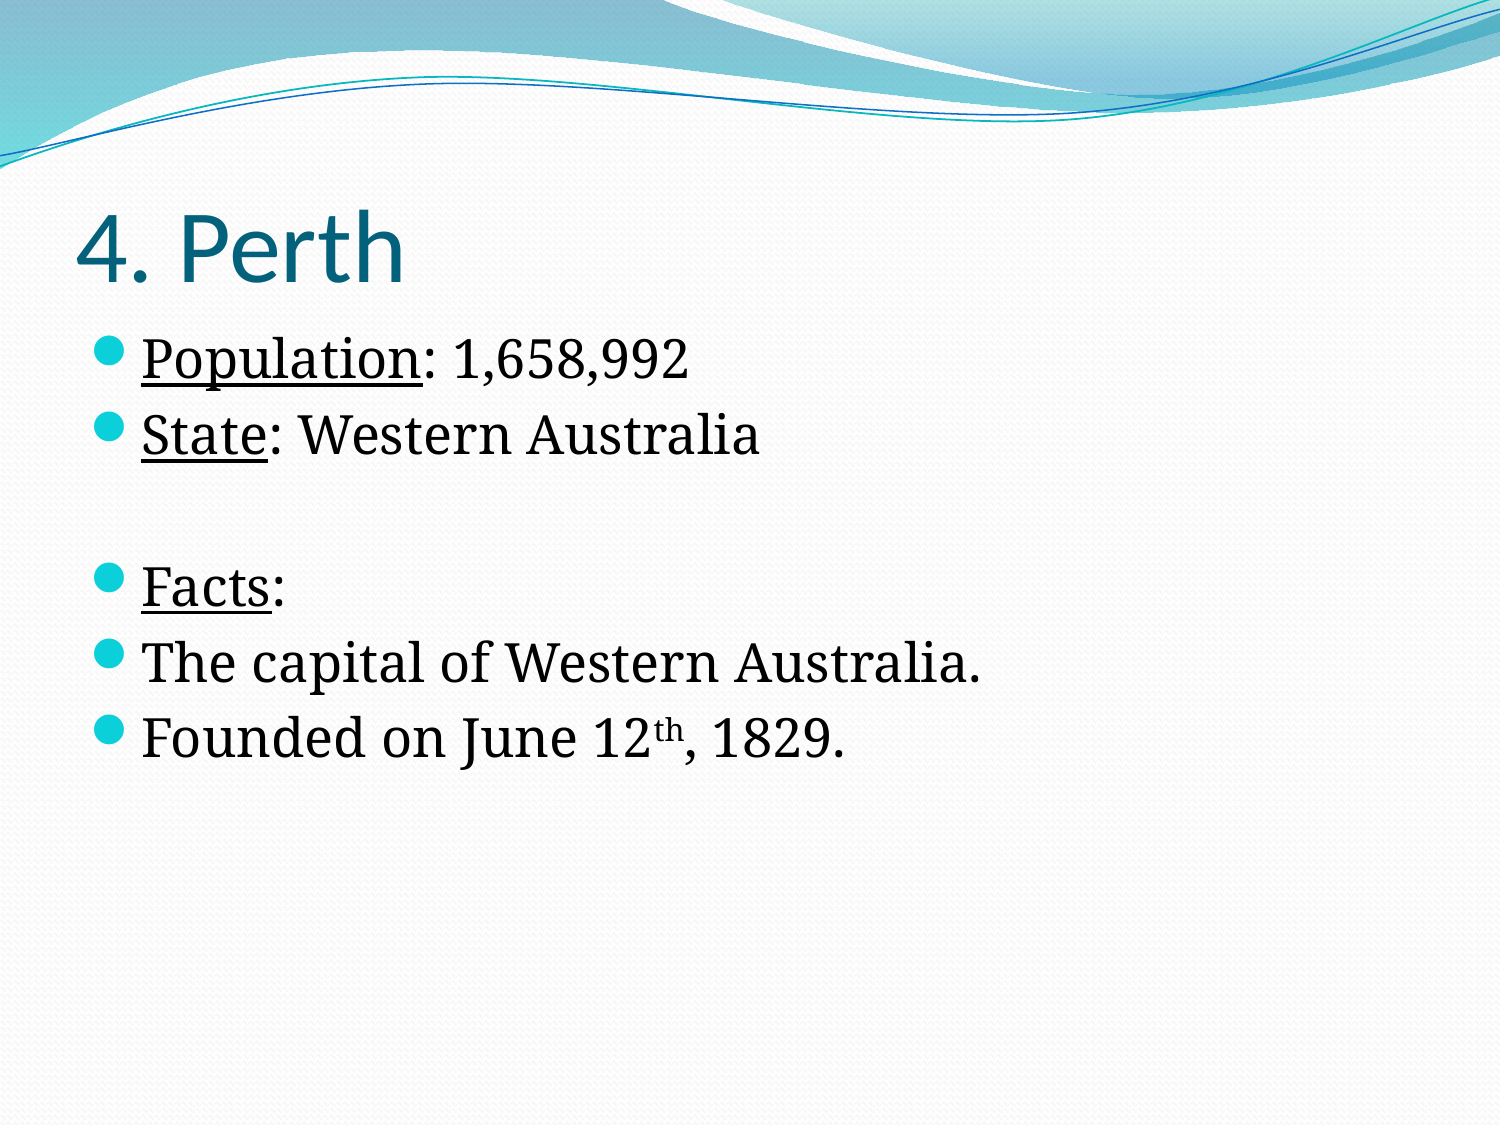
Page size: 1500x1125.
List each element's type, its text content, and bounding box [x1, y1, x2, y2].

list Population: 1,658,992 State: Western Australia Facts: The capital of Western Australia. Founded on June 12th, 1829. [75, 317, 1425, 1038]
title 4. Perth [75, 115, 1425, 303]
